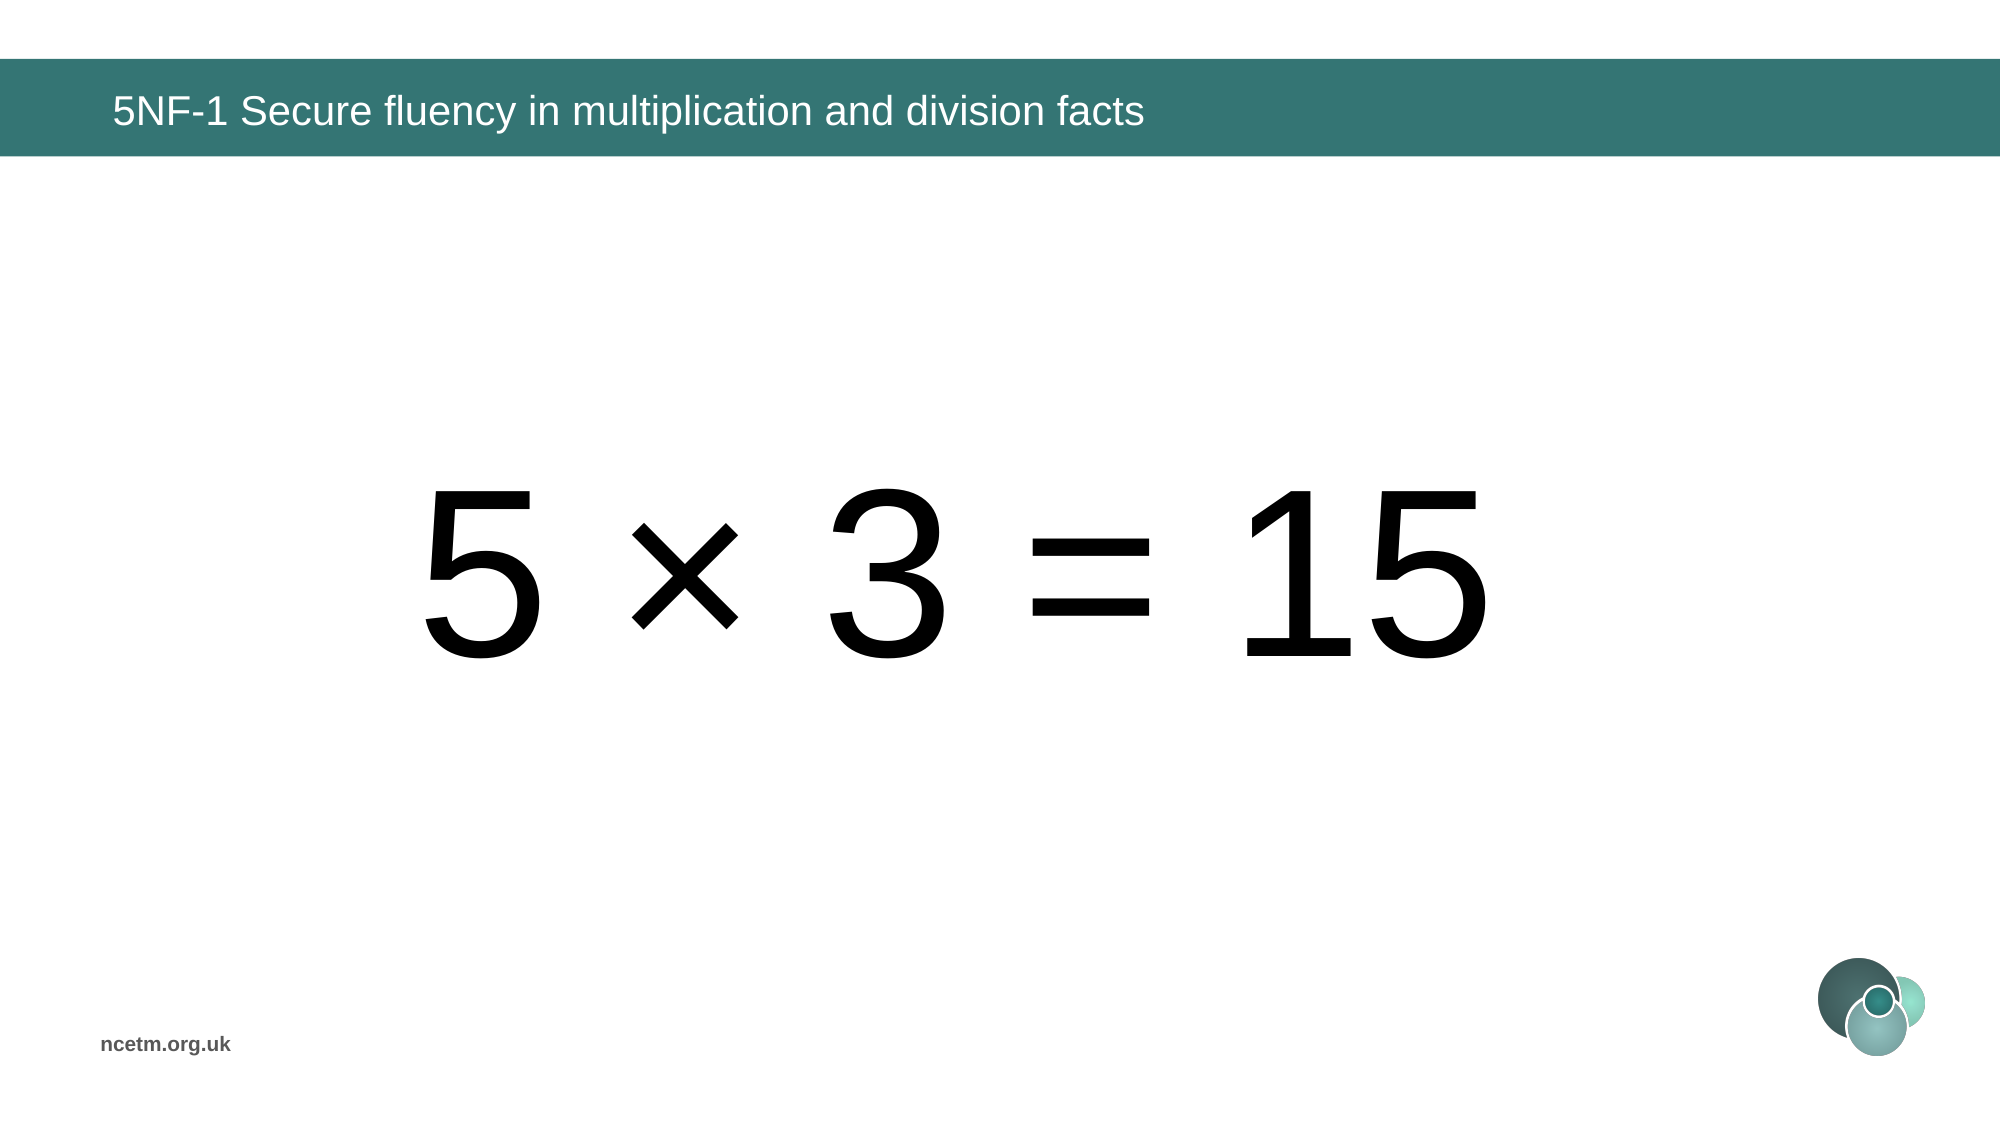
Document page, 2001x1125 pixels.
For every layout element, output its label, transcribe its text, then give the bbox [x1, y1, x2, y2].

text_box 15 [1214, 409, 1511, 712]
title 5NF-1 Secure fluency in multiplication and division facts [97, 76, 1945, 147]
text_box 5 × 3 = [401, 409, 1214, 712]
picture [1818, 958, 1925, 1056]
